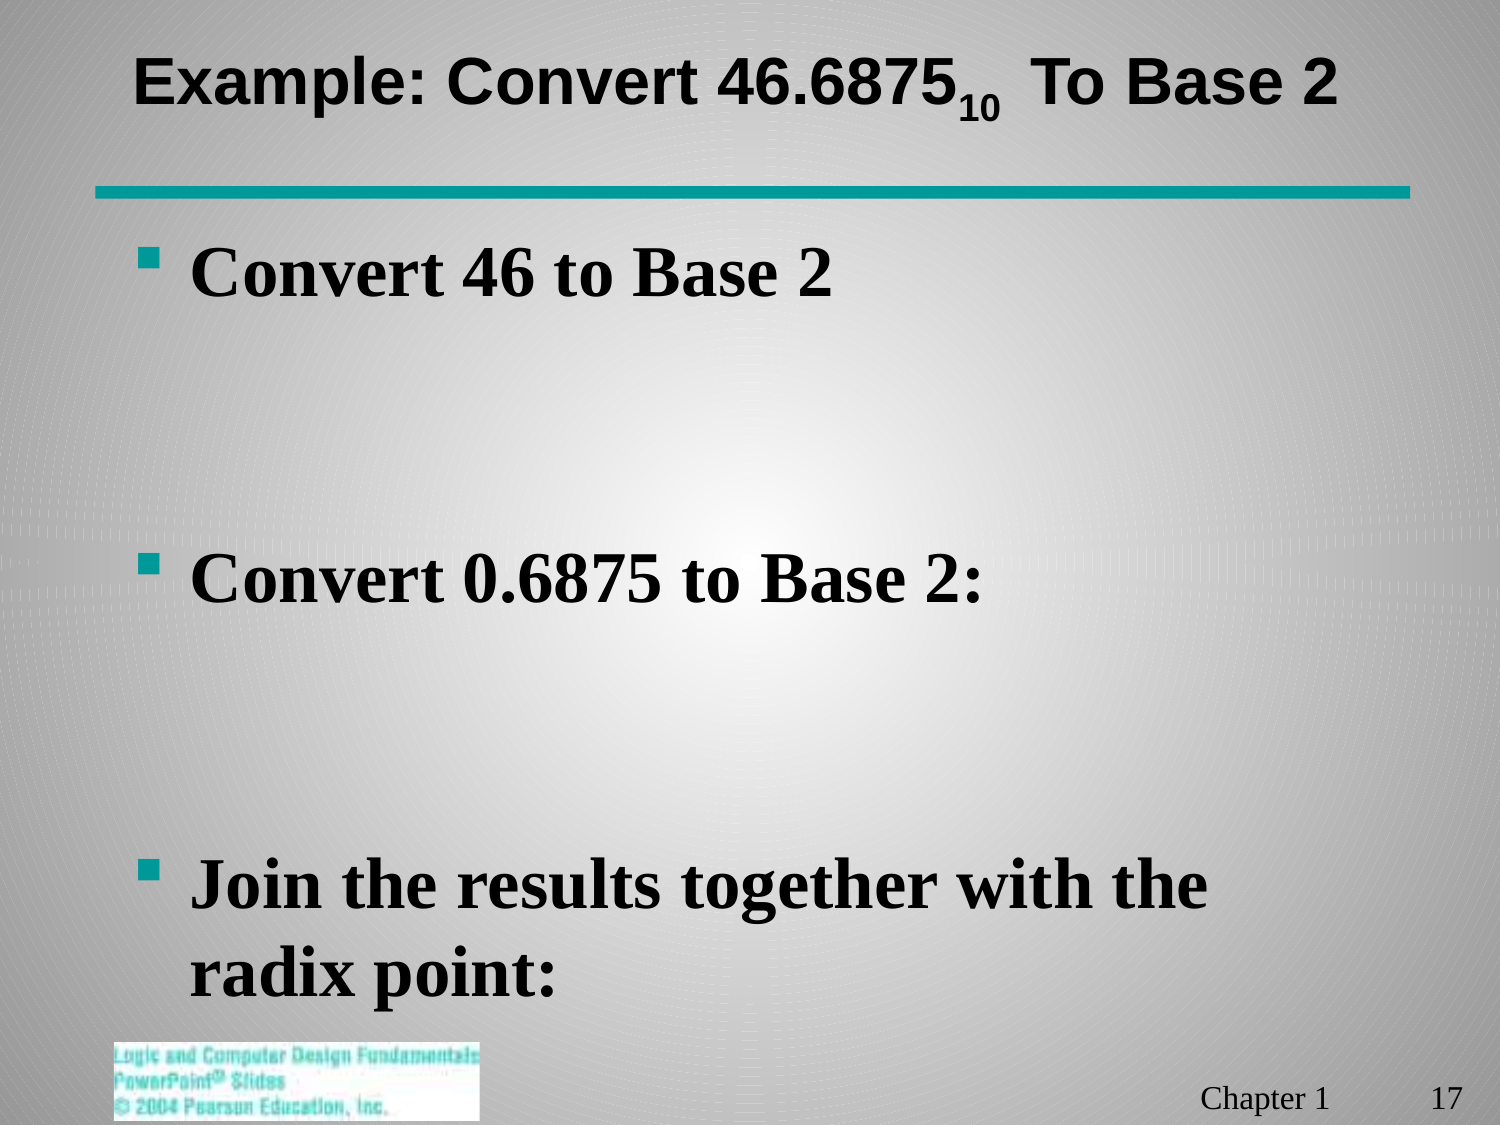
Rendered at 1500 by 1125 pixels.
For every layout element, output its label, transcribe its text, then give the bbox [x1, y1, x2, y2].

list Convert 46 to Base 2 Convert 0.6875 to Base 2: Join the results together with the radix point: [117, 215, 1394, 1041]
title Example: Convert 46.687510 To Base 2 [117, 0, 1393, 168]
slide_number Chapter 1 17 [1185, 1068, 1500, 1125]
picture [113, 1042, 480, 1121]
